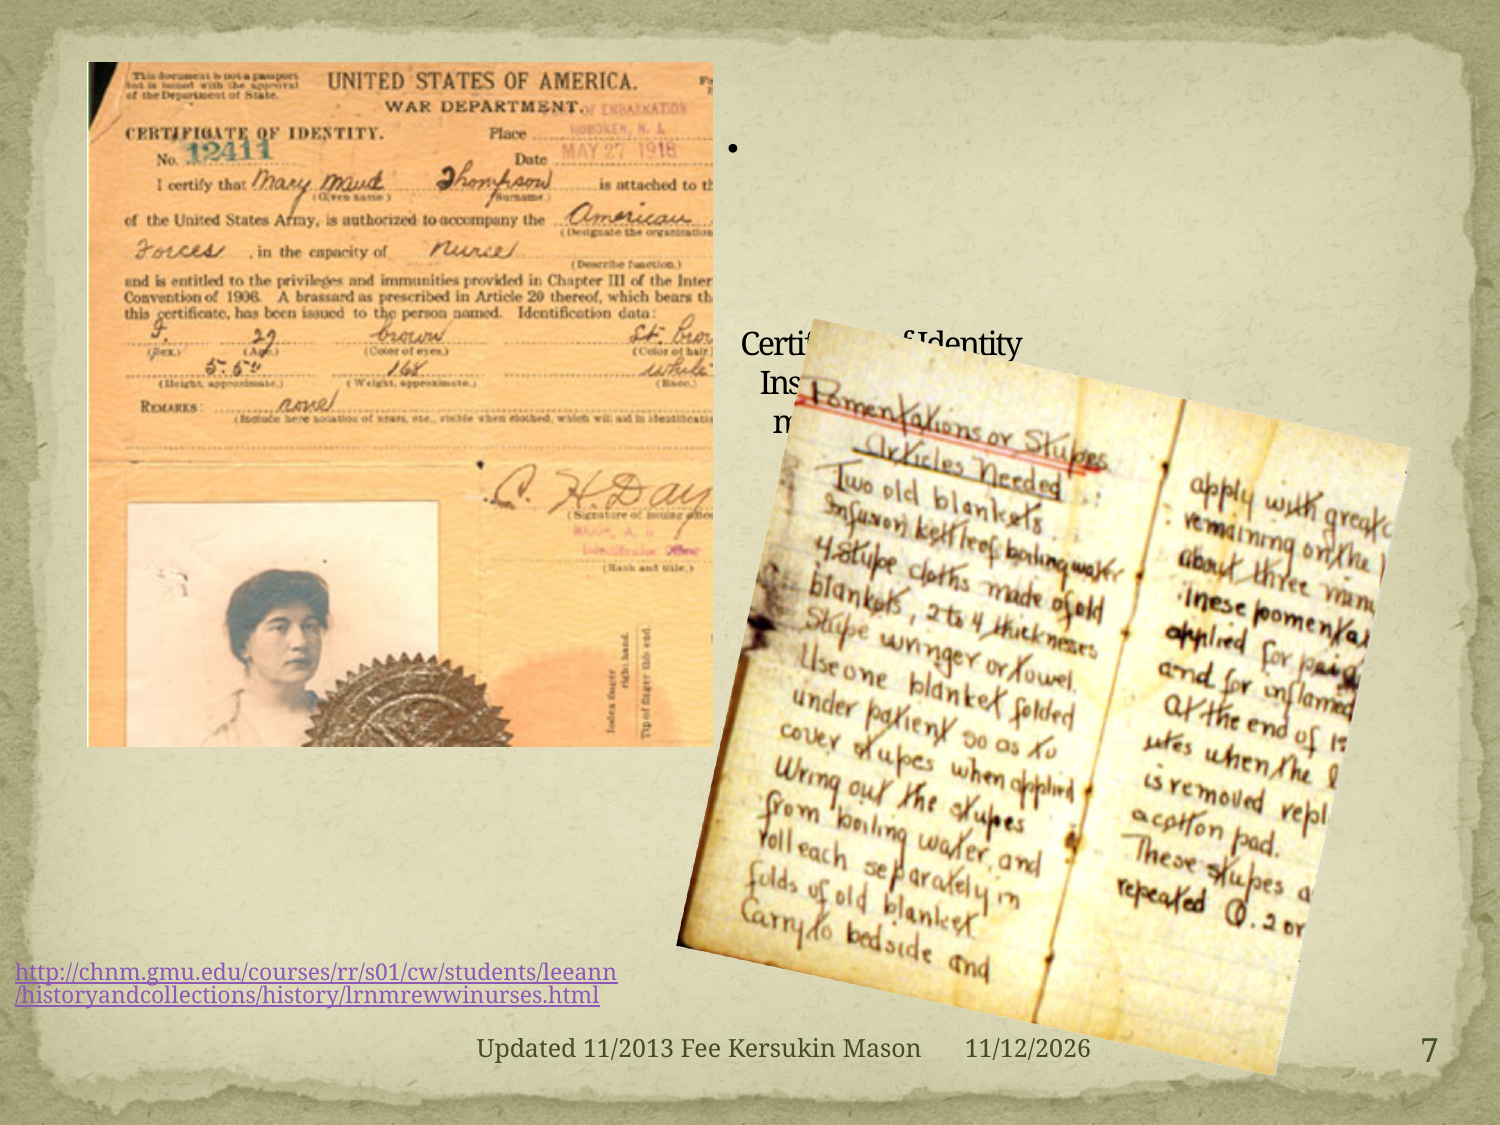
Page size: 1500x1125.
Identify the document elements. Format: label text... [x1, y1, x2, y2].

picture [87, 62, 713, 747]
text_box http://chnm.gmu.edu/courses/rr/s01/cw/students/leeann/historyandcollections/history/lrnmrewwinurses.html [0, 950, 638, 996]
picture [677, 319, 1411, 1075]
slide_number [950, 1017, 1375, 1081]
footer Updated 11/2013 Fee Kersukin Mason [350, 1017, 938, 1081]
title Certificate of Identity Instructions for making bandages [721, 112, 1463, 525]
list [89, 64, 713, 746]
slide_number 7 [1379, 1014, 1480, 1089]
